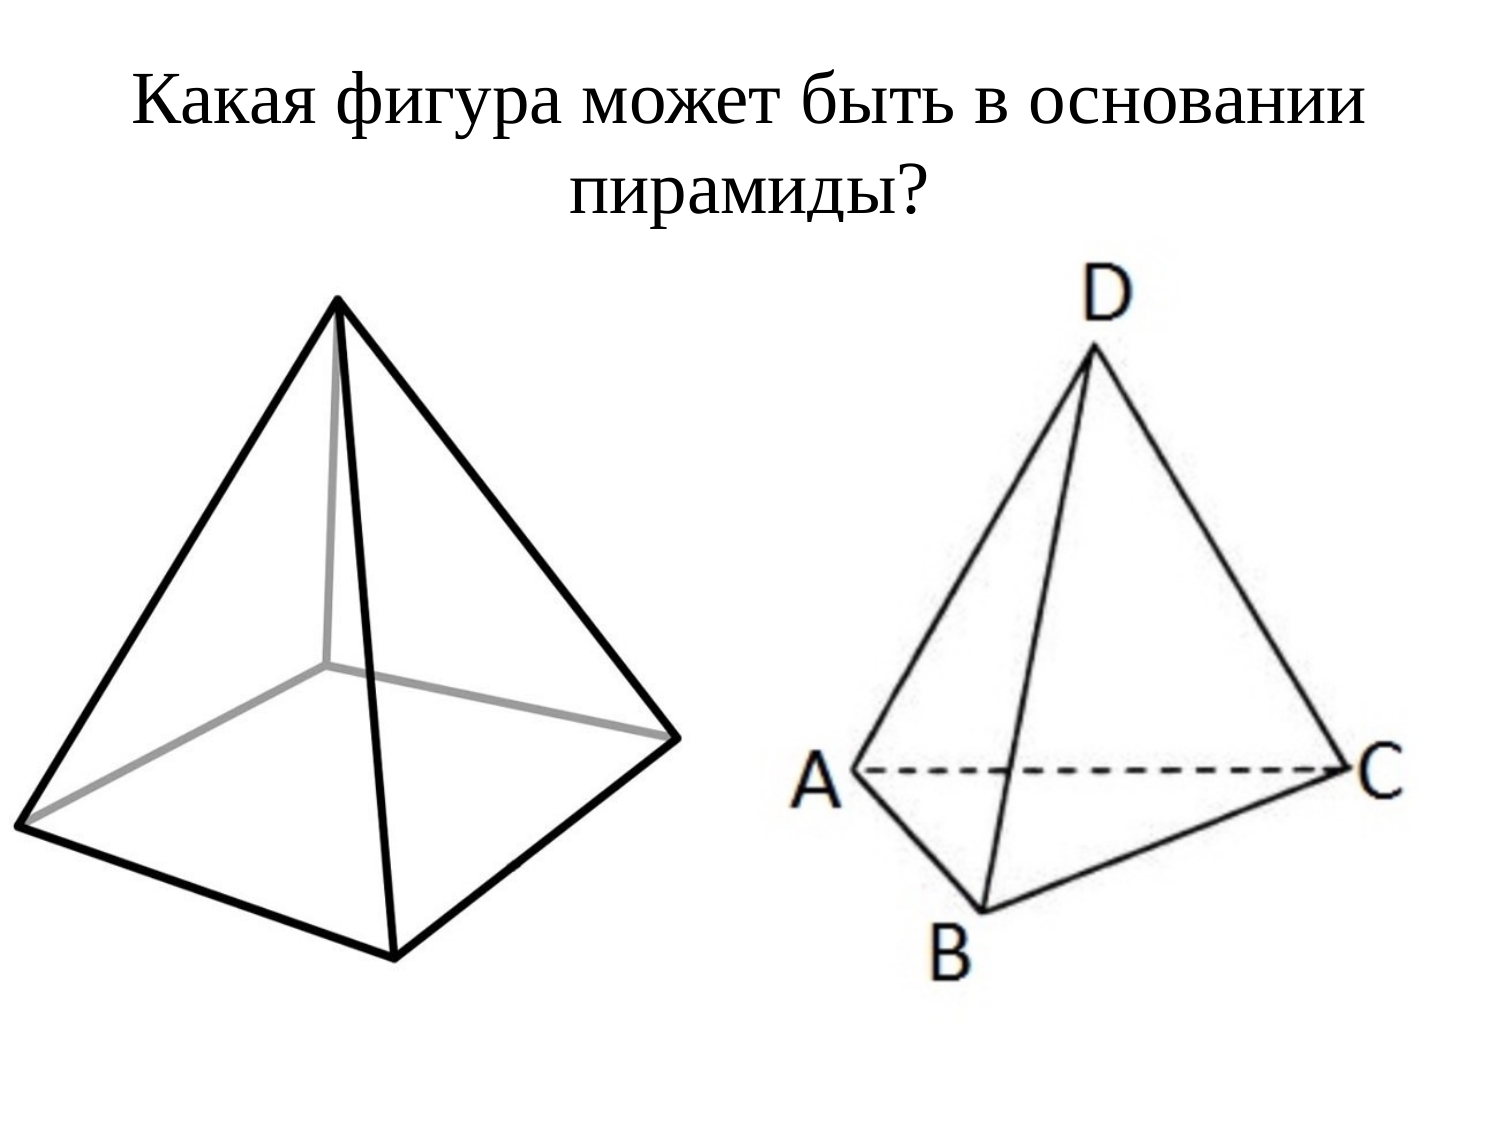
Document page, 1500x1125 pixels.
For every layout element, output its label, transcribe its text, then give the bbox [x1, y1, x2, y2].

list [0, 257, 692, 1001]
picture [714, 222, 1500, 1023]
title Какая фигура может быть в основании пирамиды? [75, 45, 1425, 233]
